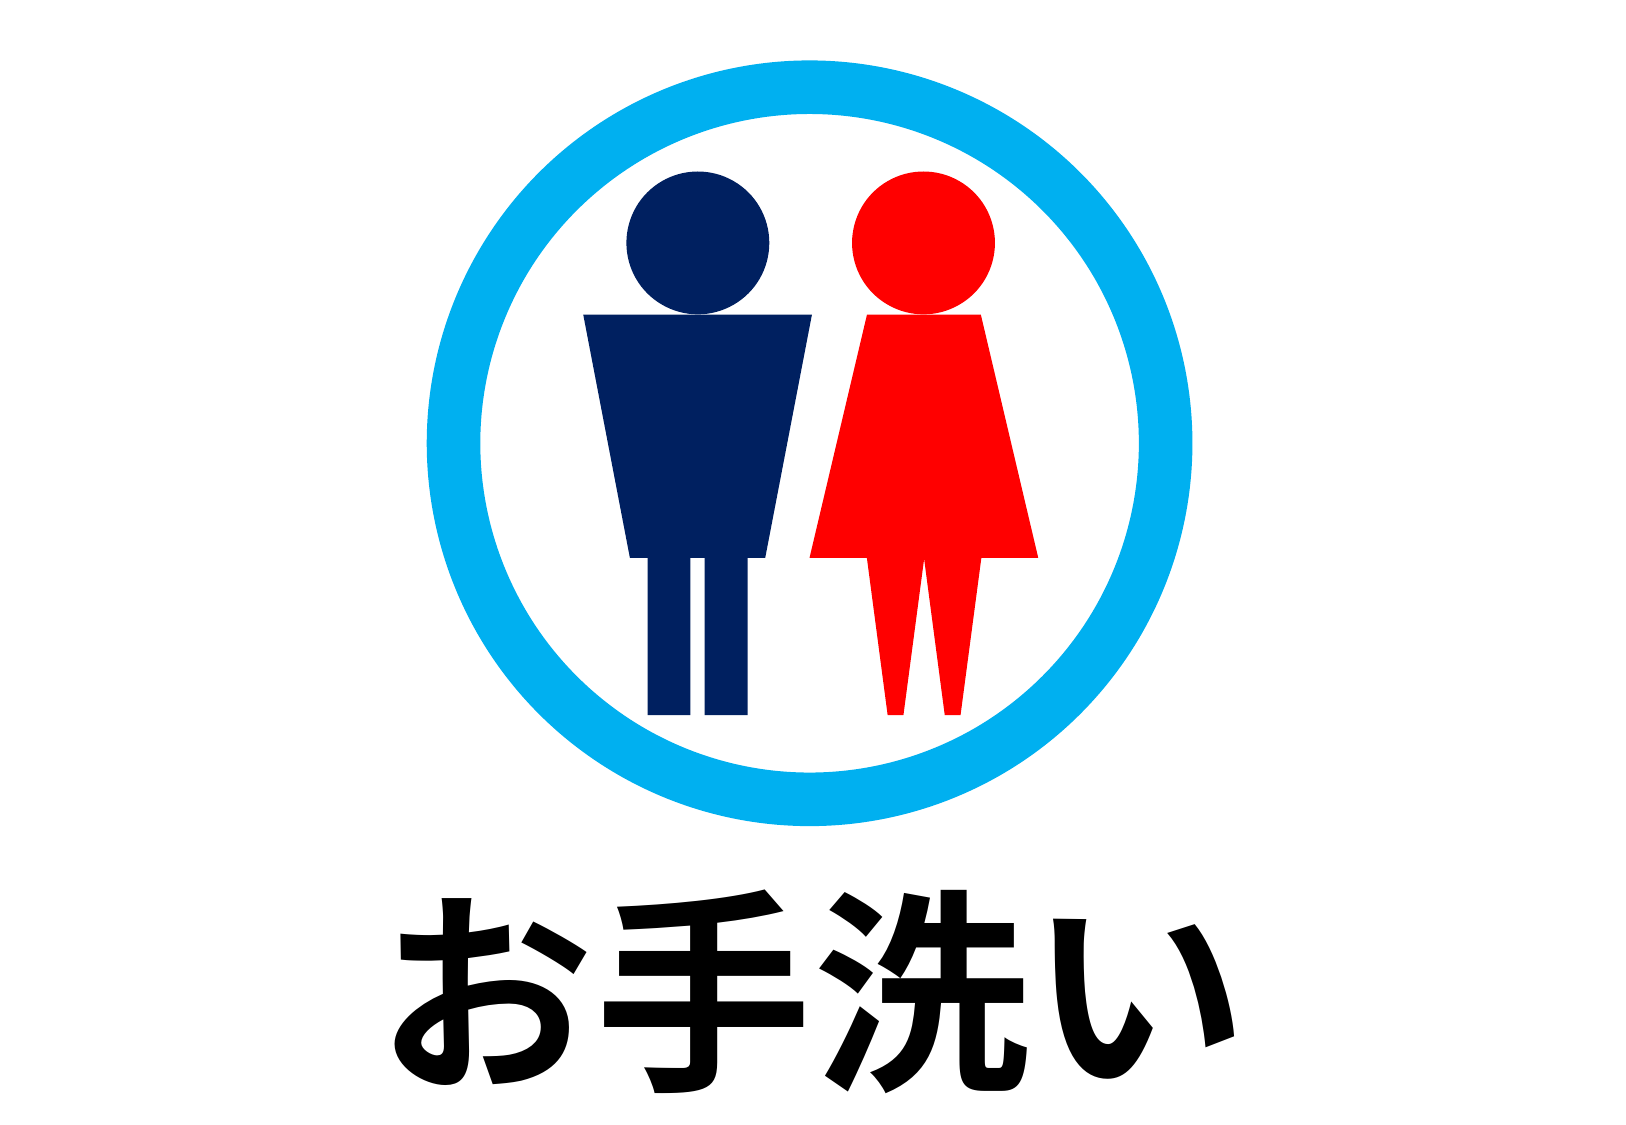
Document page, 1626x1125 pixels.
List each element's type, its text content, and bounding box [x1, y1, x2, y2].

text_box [426, 60, 1193, 827]
text_box お手洗い [0, 850, 1625, 1125]
